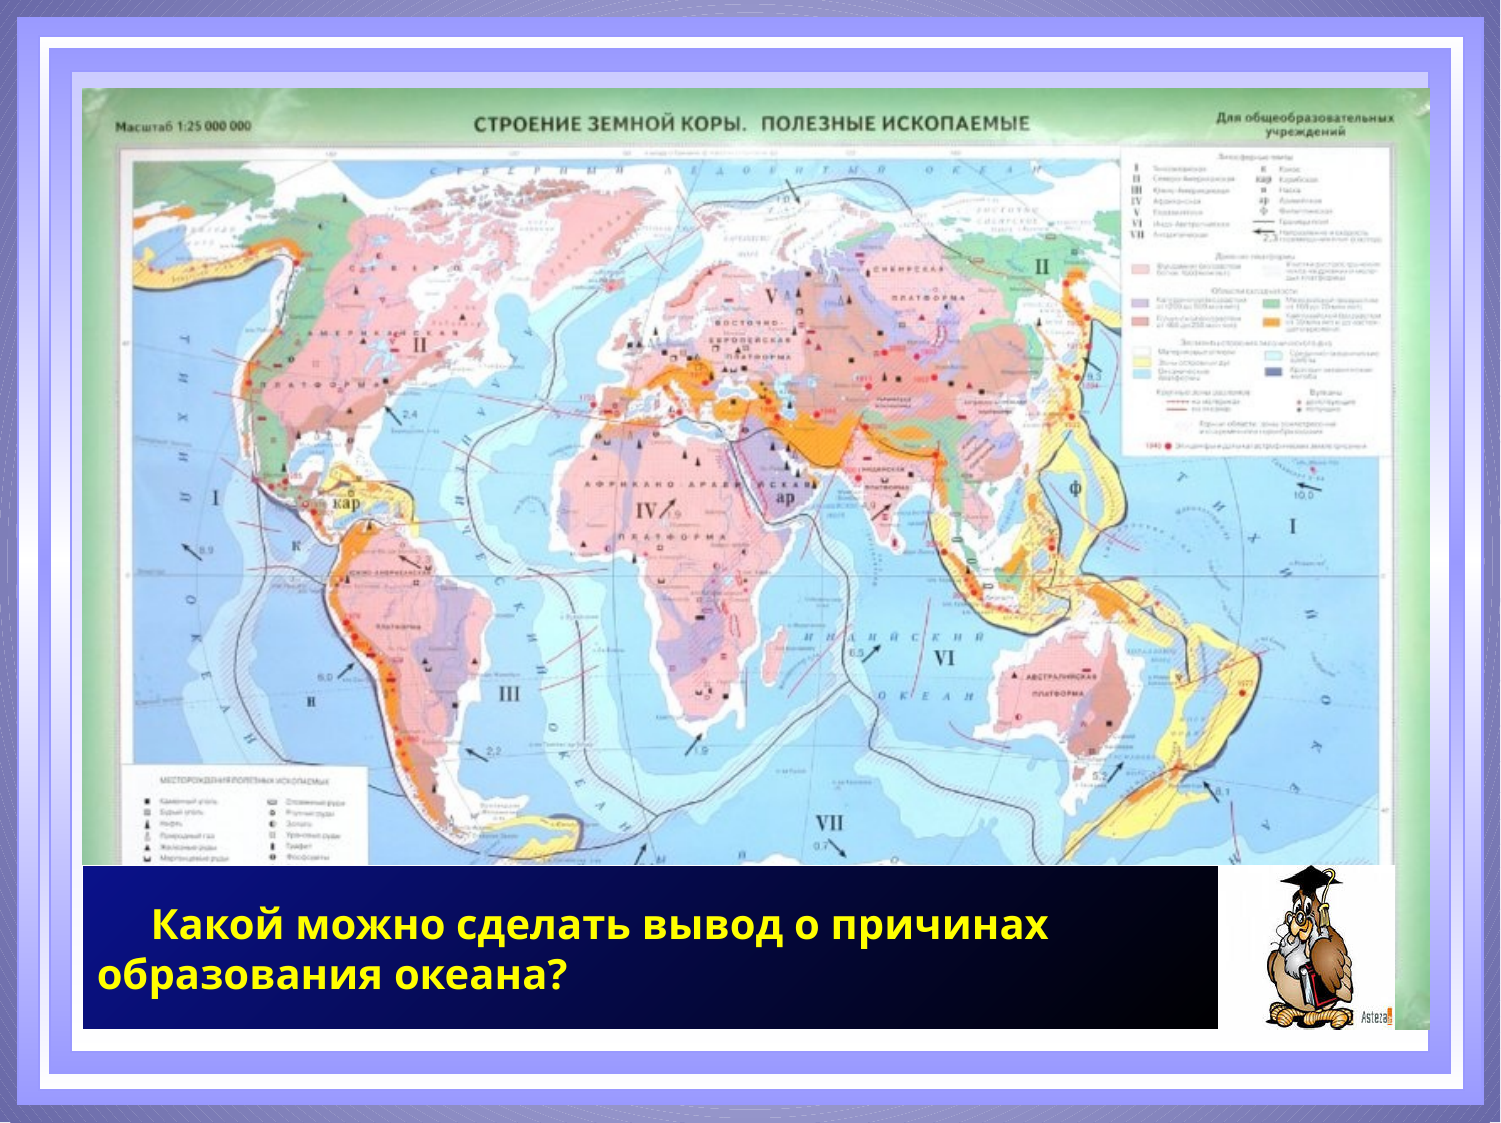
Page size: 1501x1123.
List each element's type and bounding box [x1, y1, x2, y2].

picture [81, 88, 1430, 1030]
